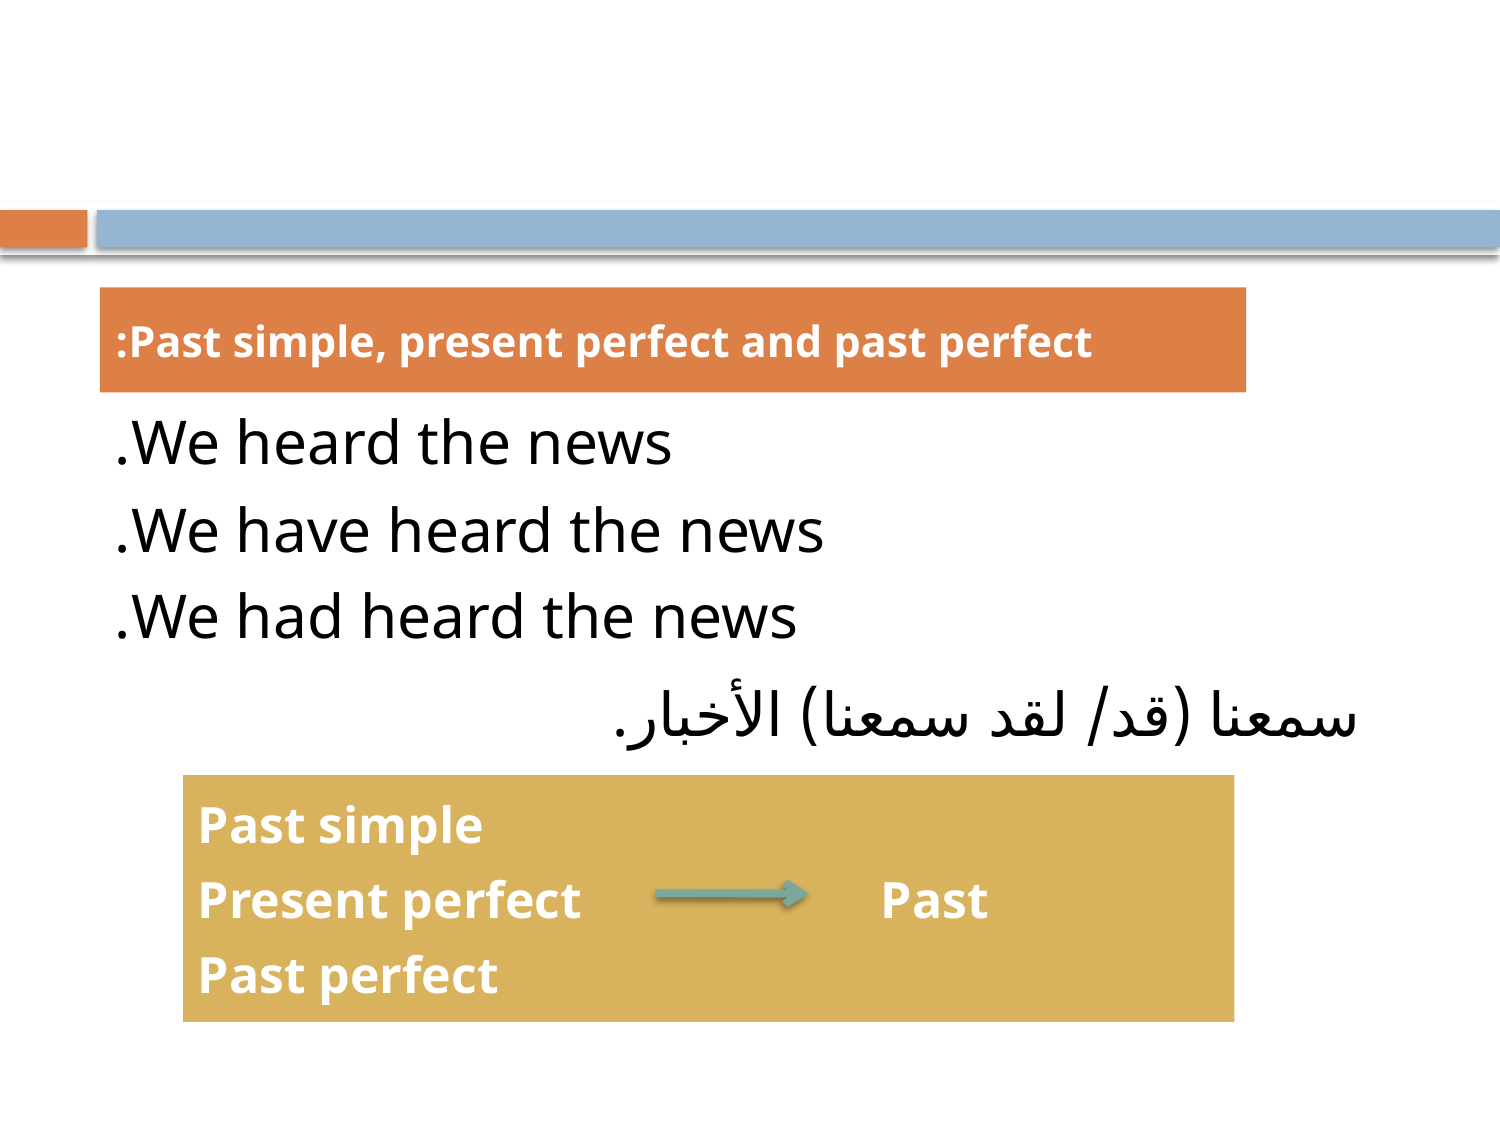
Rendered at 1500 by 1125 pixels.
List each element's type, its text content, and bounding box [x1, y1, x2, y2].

list Past simple, present perfect and past perfect: [99, 287, 1247, 393]
list Past simple Present perfect Past Past perfect [183, 775, 1235, 1022]
list We heard the news. We have heard the news. We had heard the news. [100, 397, 1389, 666]
list سمعنا (قد/ لقد سمعنا) الأخبار. [584, 668, 1376, 764]
